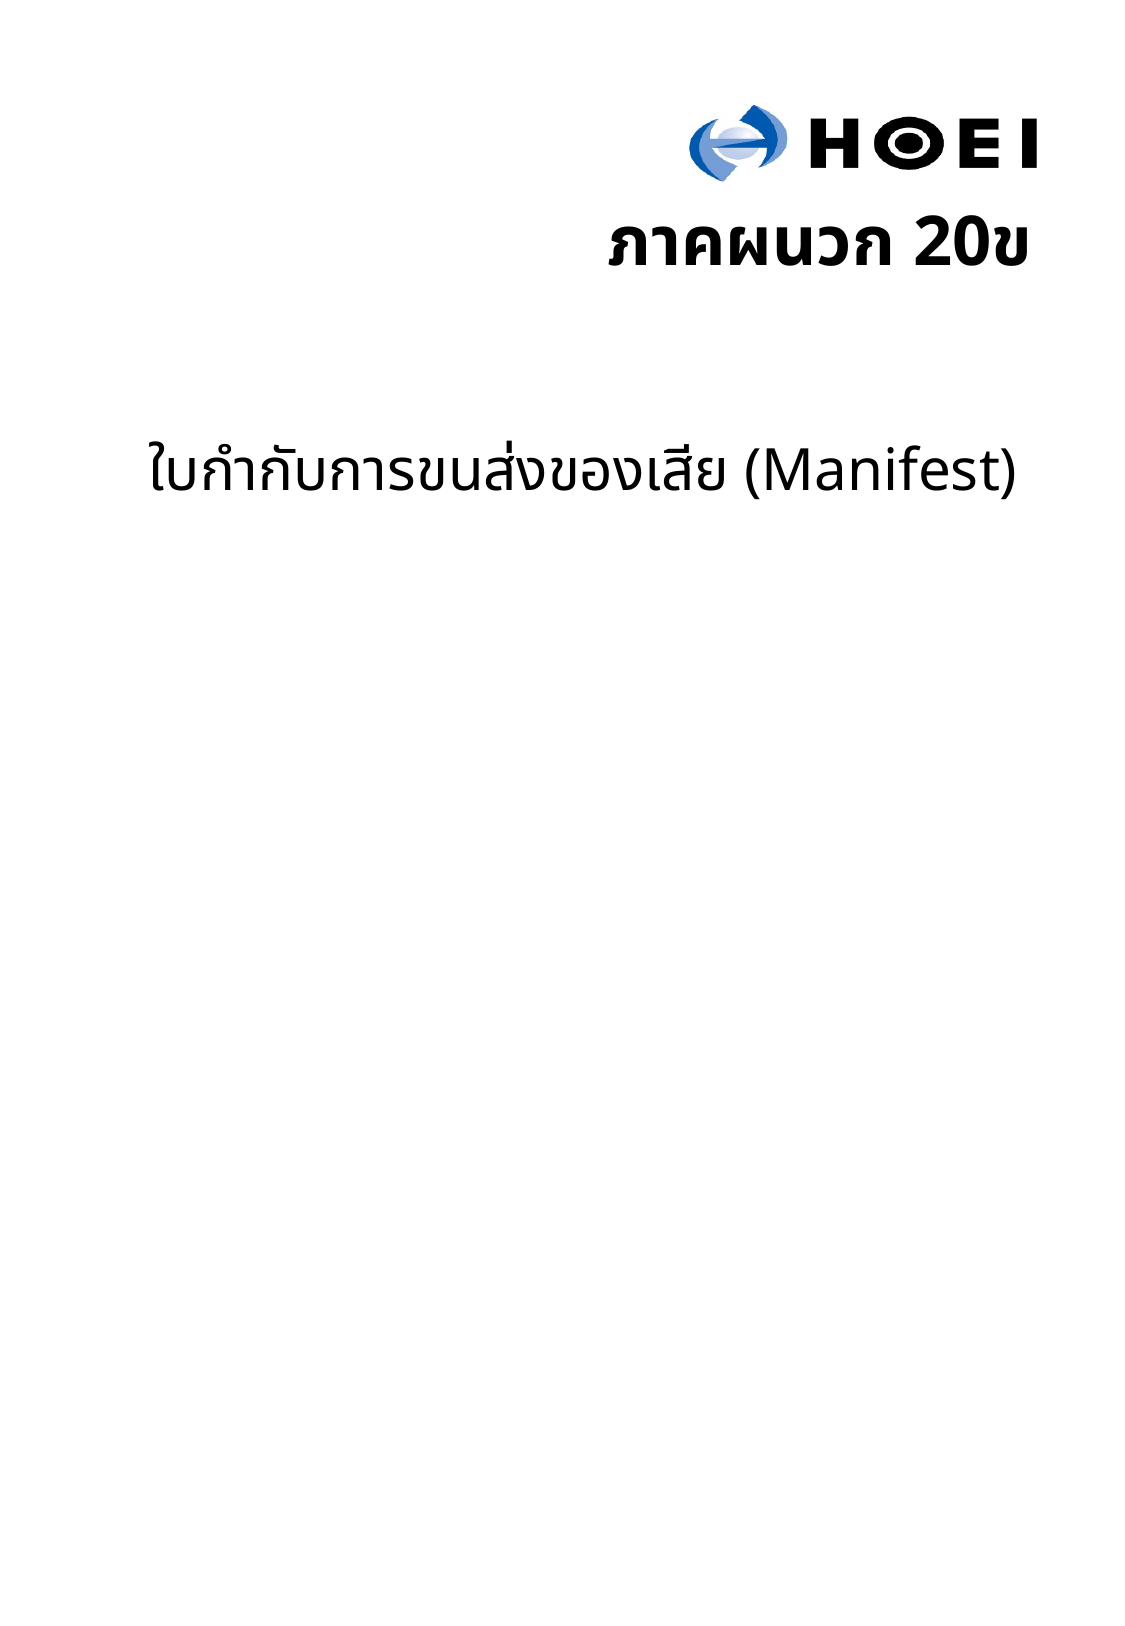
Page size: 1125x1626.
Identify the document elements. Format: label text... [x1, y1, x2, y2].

picture [687, 103, 1038, 183]
title ภาคผนวก 20ข [77, 86, 1048, 401]
list ใบกำกับการขนส่งของเสีย (Manifest) [77, 432, 1048, 1464]
